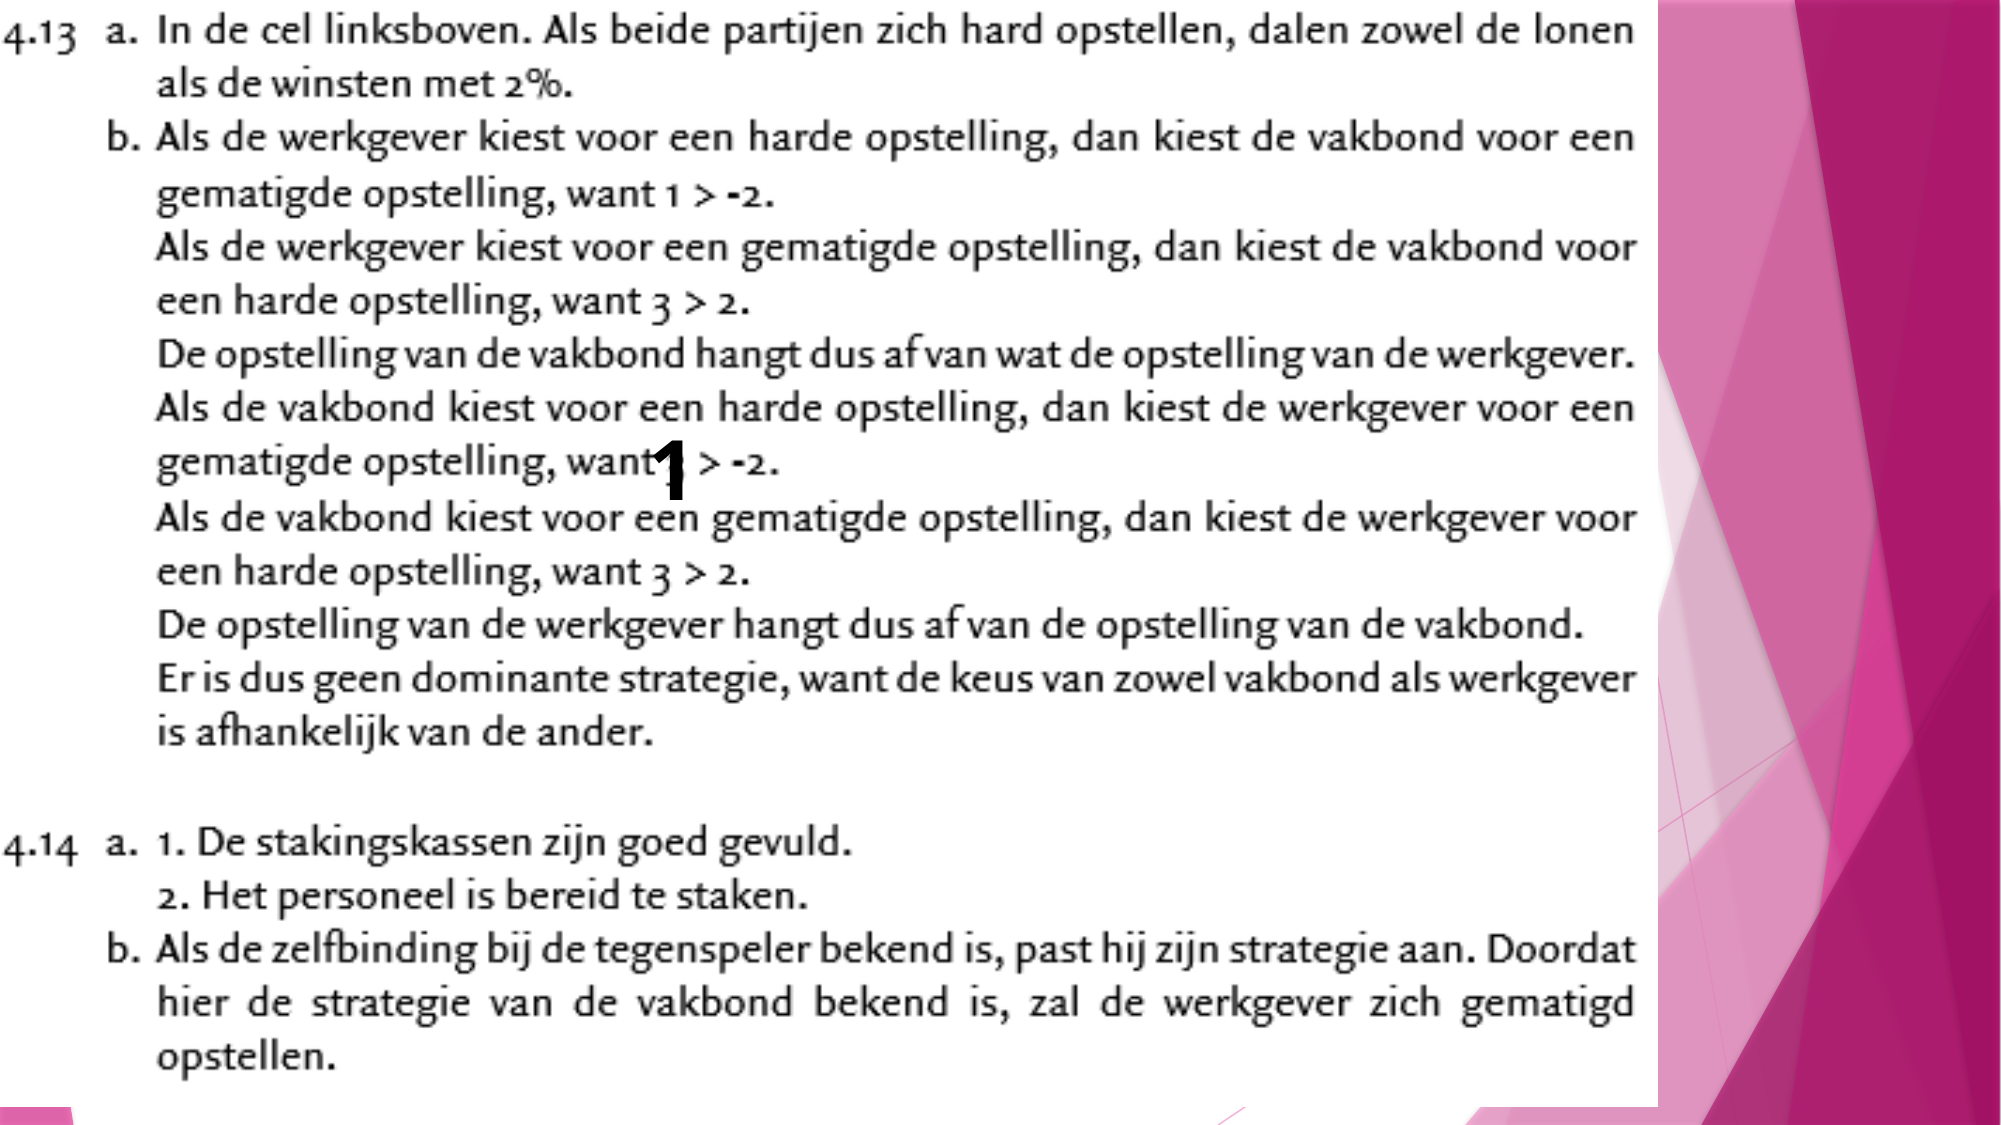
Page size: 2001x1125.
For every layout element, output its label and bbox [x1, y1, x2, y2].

picture [0, 0, 1659, 1107]
